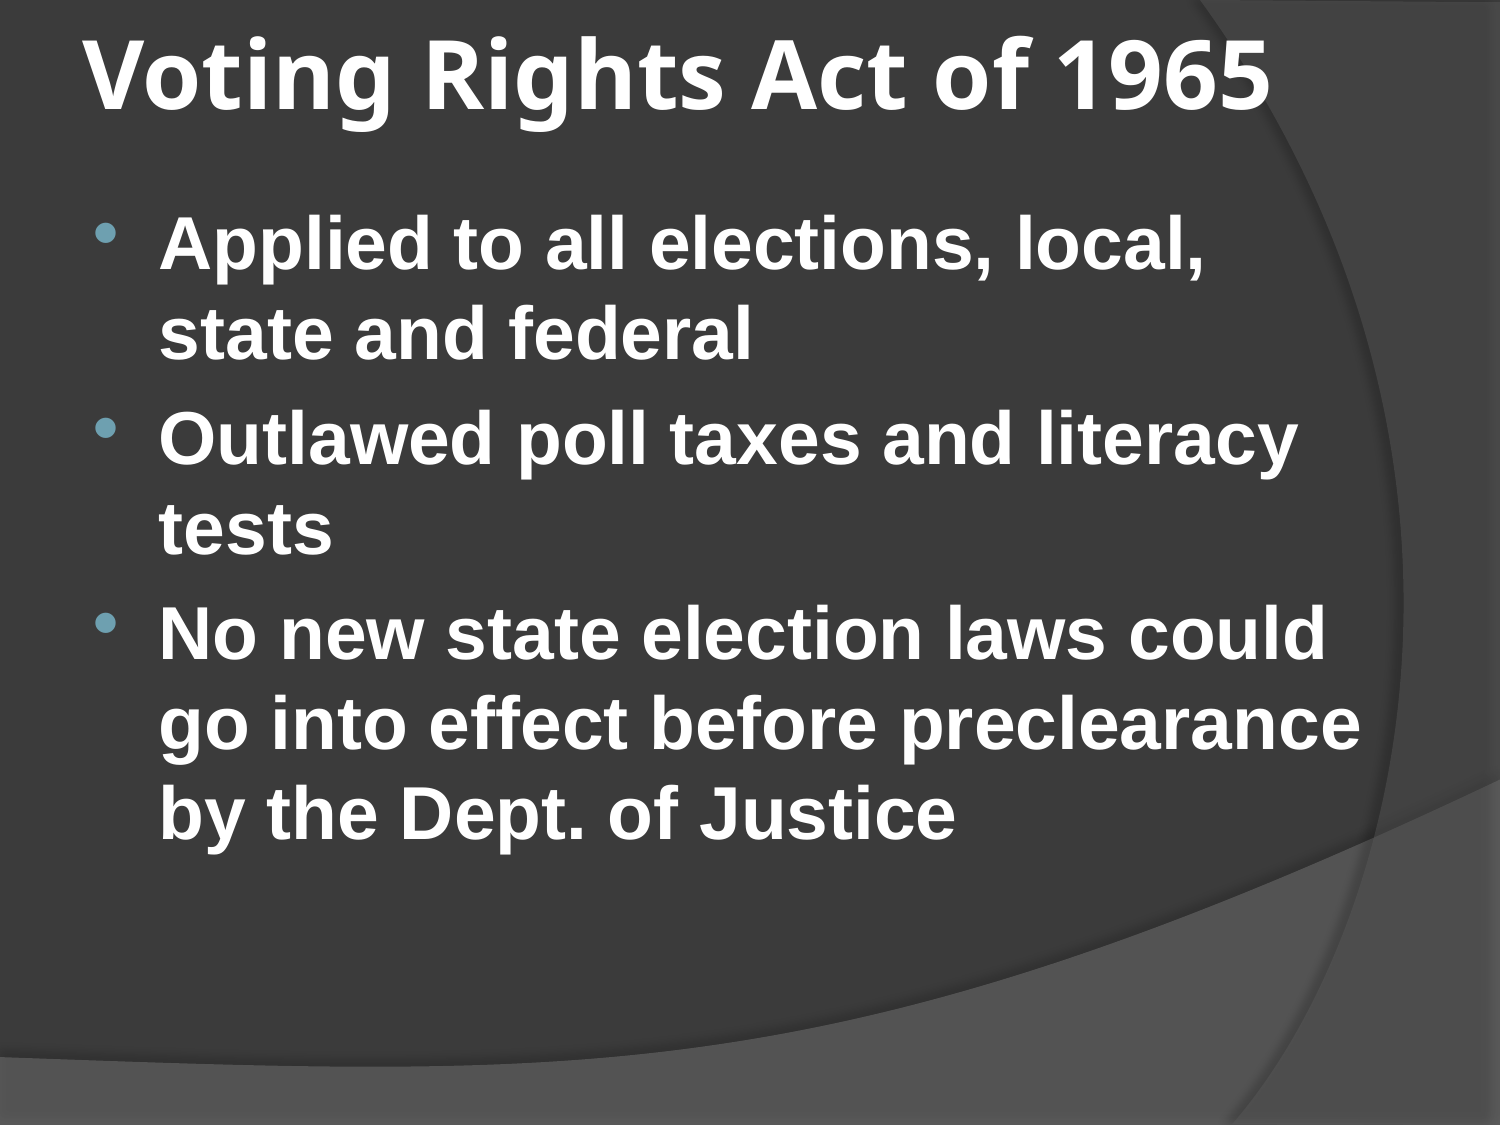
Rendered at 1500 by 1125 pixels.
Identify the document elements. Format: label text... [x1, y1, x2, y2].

title Voting Rights Act of 1965 [75, 0, 1425, 143]
list Applied to all elections, local, state and federal Outlawed poll taxes and literacy tests No new state election laws could go into effect before preclearance by the Dept. of Justice [75, 187, 1413, 1025]
